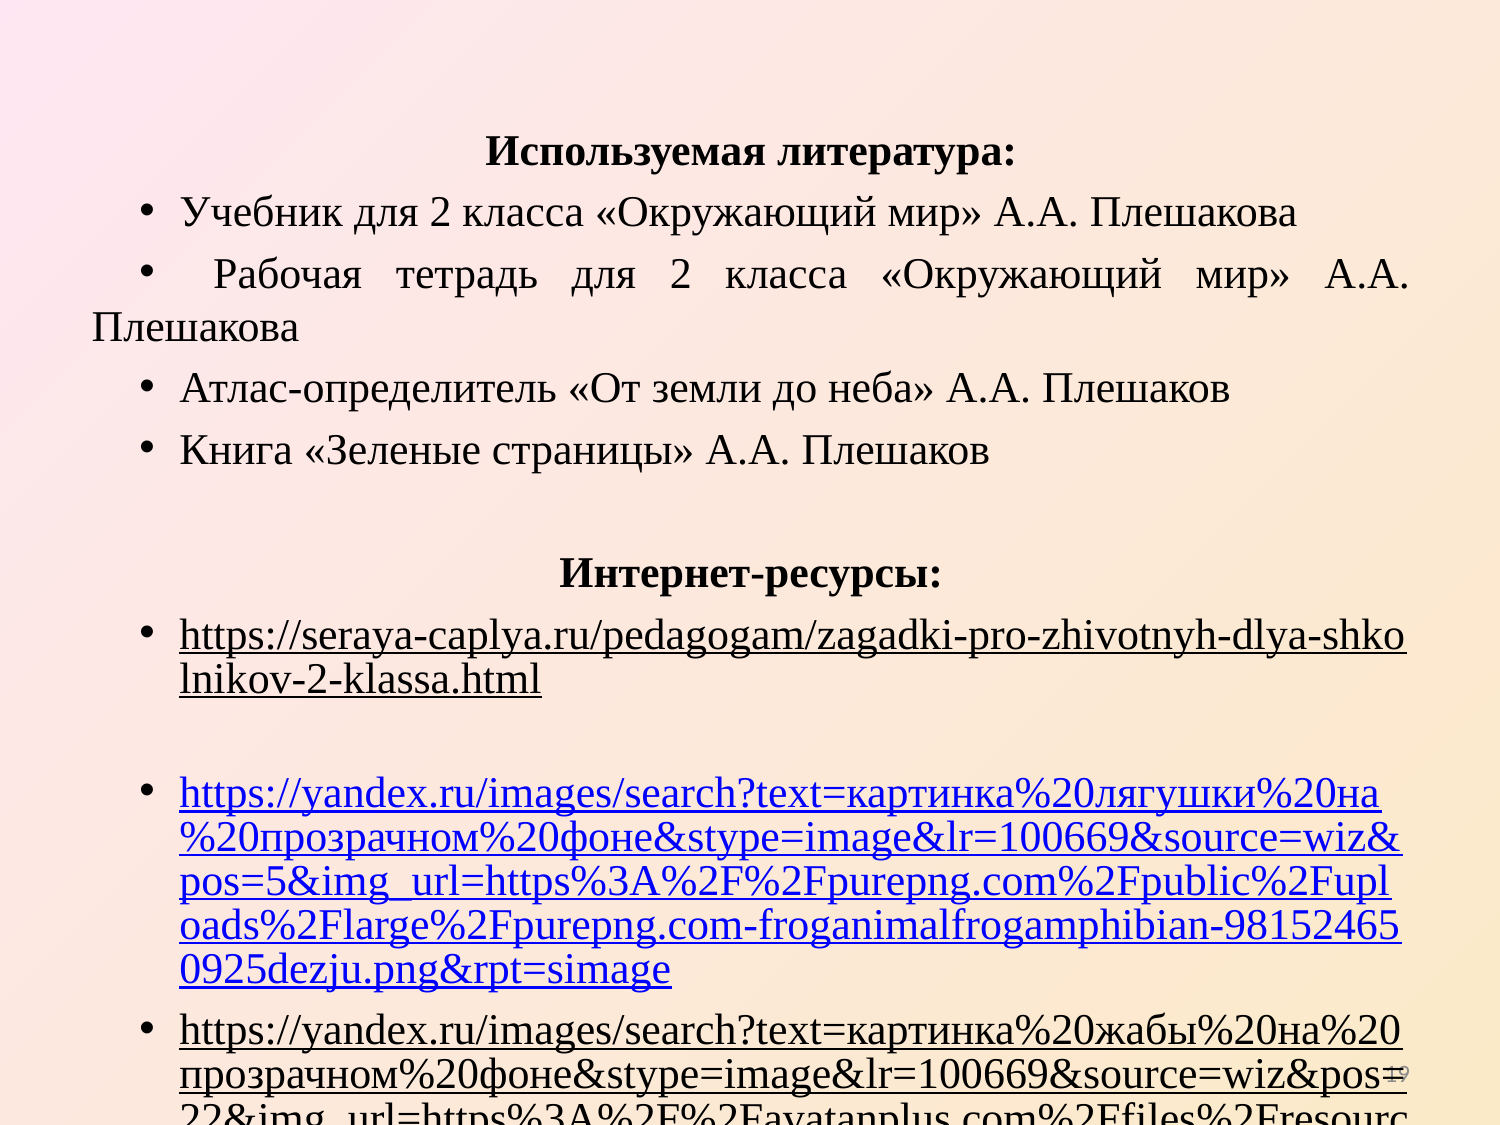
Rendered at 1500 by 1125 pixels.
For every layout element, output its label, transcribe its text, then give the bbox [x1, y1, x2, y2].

slide_number 19 [1074, 1042, 1425, 1103]
list Используемая литература: Учебник для 2 класса «Окружающий мир» А.А. Плешакова Рабочая тетрадь для 2 класса «Окружающий мир» А.А. Плешакова Атлас-определитель «От земли до неба» А.А. Плешаков Книга «Зеленые страницы» А.А. Плешаков Интернет-ресурсы: https://seraya-caplya.ru/pedagogam/zagadki-pro-zhivotnyh-dlya-shkolnikov-2-klassa.html https://yandex.ru/images/search?text=картинка%20лягушки%20на%20прозрачном%20фоне&stype=image&lr=100669&source=wiz&pos=5&img_url=https%3A%2F%2Fpurepng.com%2Fpublic%2Fuploads%2Flarge%2Fpurepng.com-froganimalfrogamphibian-981524650925dezju.png&rpt=simage https://yandex.ru/images/search?text=картинка%20жабы%20на%20прозрачном%20фоне&stype=image&lr=100669&source=wiz&pos=22&img_url=https%3A%2F%2Favatanplus.com%2Ffiles%2Fresources%2Foriginal%2F5d458611362d116c5793b346.png&rpt=simage https://гдз-мир.рф/uchebnik-pleshakov-1-klass-1-chast-stranicy-60-61-62-63/ [76, 113, 1427, 1012]
